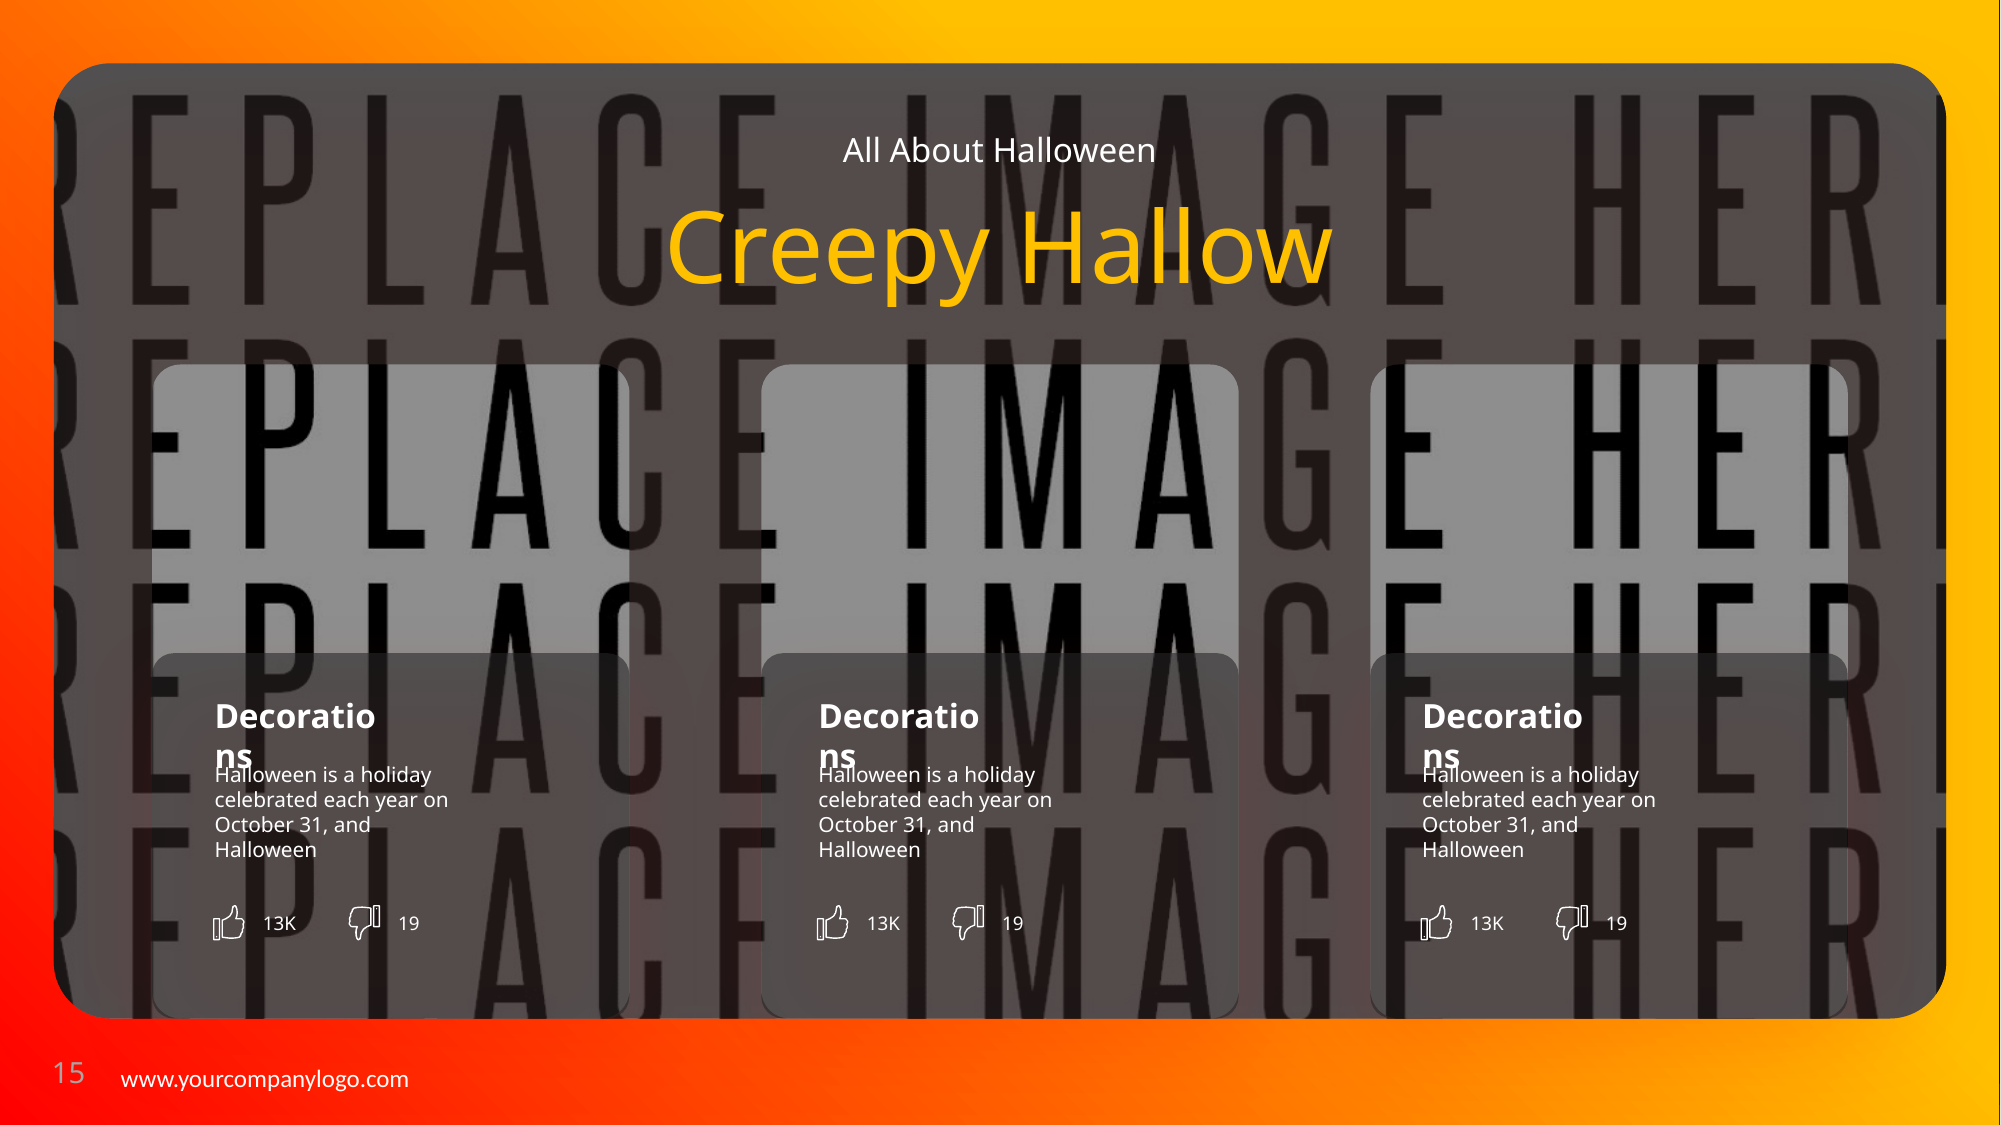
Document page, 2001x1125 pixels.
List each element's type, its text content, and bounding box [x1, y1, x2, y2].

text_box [816, 904, 1057, 943]
text_box www.yourcompanylogo.com [138, 1062, 688, 1092]
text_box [212, 904, 454, 943]
picture [53, 63, 1947, 1019]
text_box [0, 0, 2000, 1125]
slide_number ‹#› [0, 1042, 138, 1103]
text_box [1420, 904, 1661, 943]
